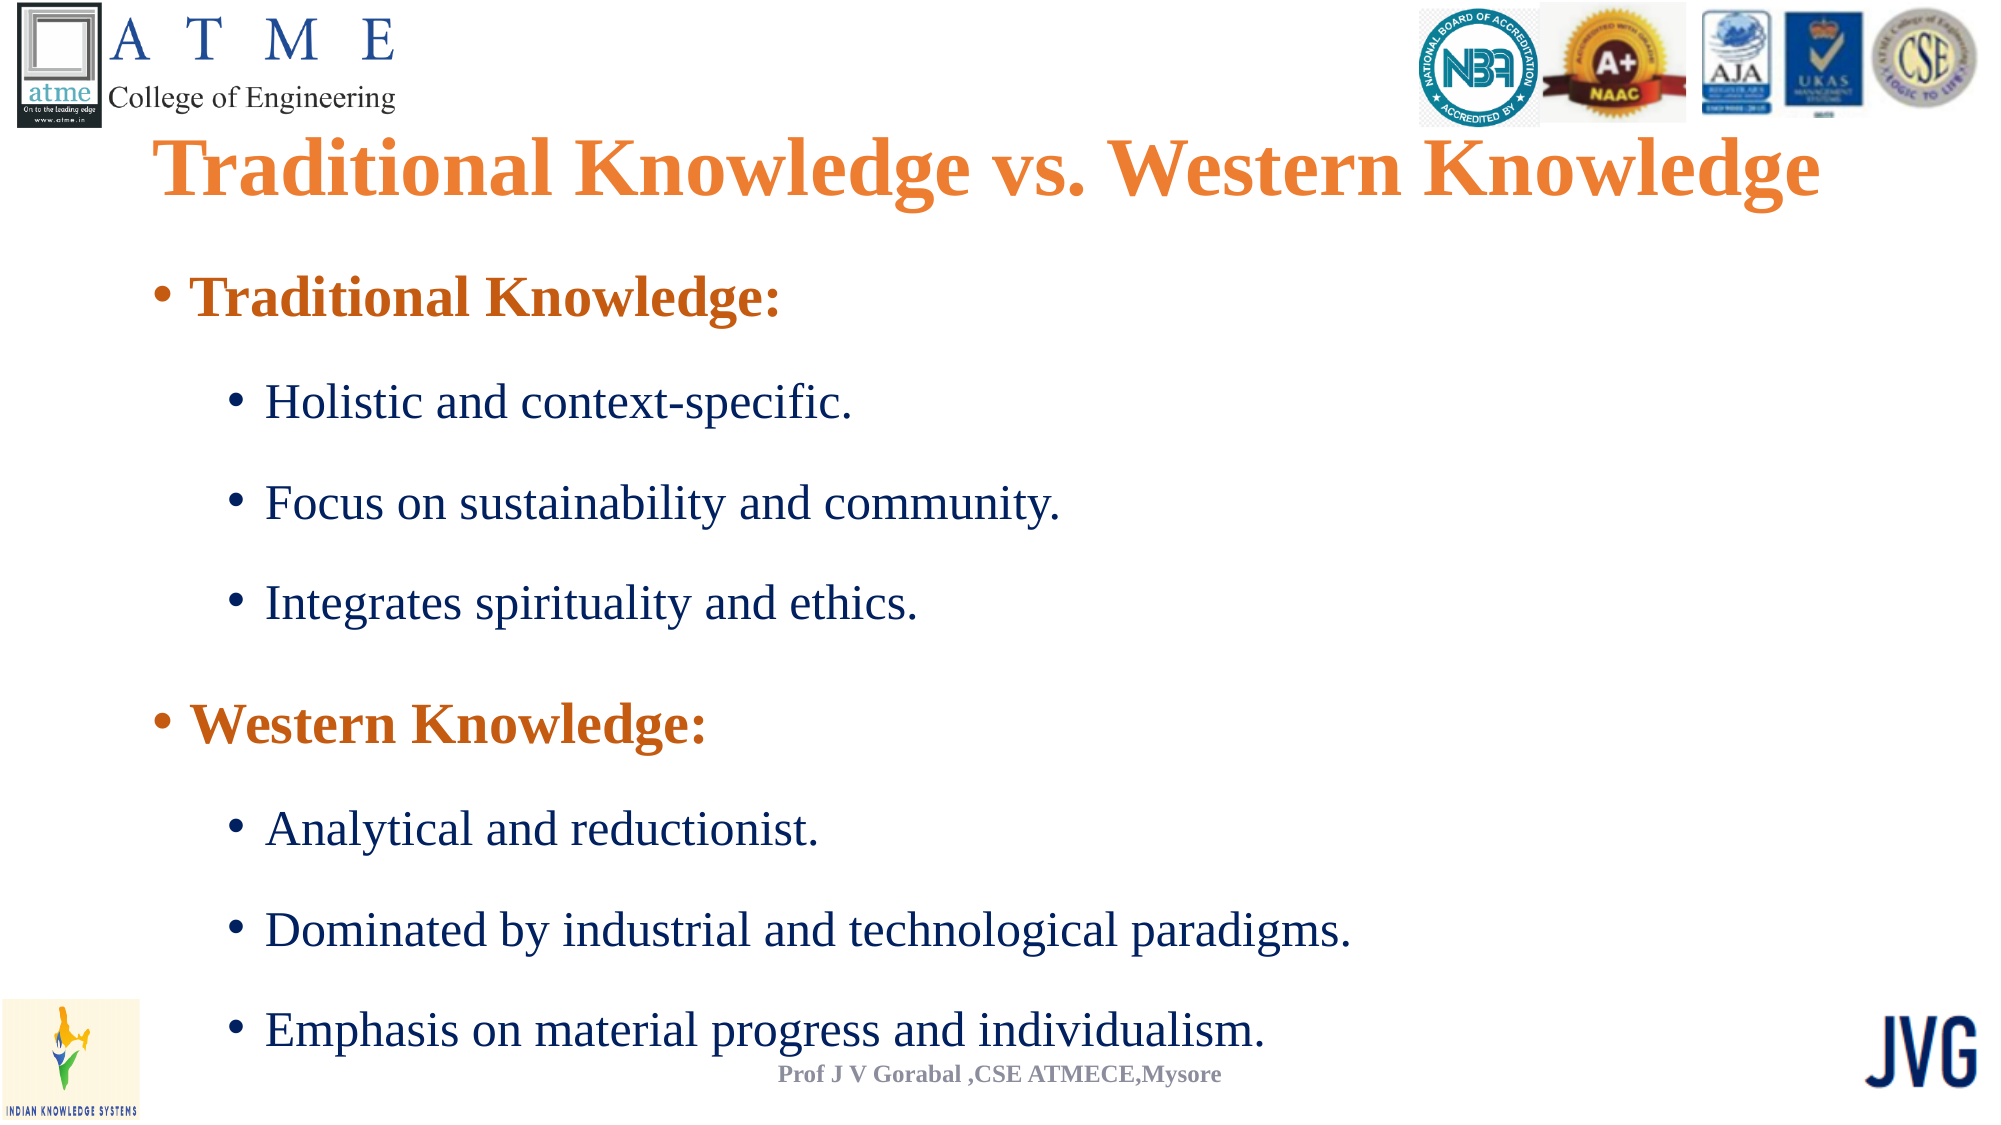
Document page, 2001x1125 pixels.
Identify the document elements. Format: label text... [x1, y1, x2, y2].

picture [17, 2, 395, 128]
list Traditional Knowledge: Holistic and context-specific. Focus on sustainability and community. Integrates spirituality and ethics. Western Knowledge: Analytical and reductionist. Dominated by industrial and technological paradigms. Emphasis on material progress and individualism. [137, 215, 1863, 930]
title Traditional Knowledge vs. Western Knowledge [137, 59, 1863, 215]
picture [1853, 999, 2000, 1103]
picture [1702, 2, 1983, 118]
picture [1494, 17, 1502, 25]
footer Prof J V Gorabal ,CSE ATMECE,Mysore [662, 1042, 1338, 1103]
picture [1419, 2, 1687, 59]
picture [2, 999, 140, 1120]
